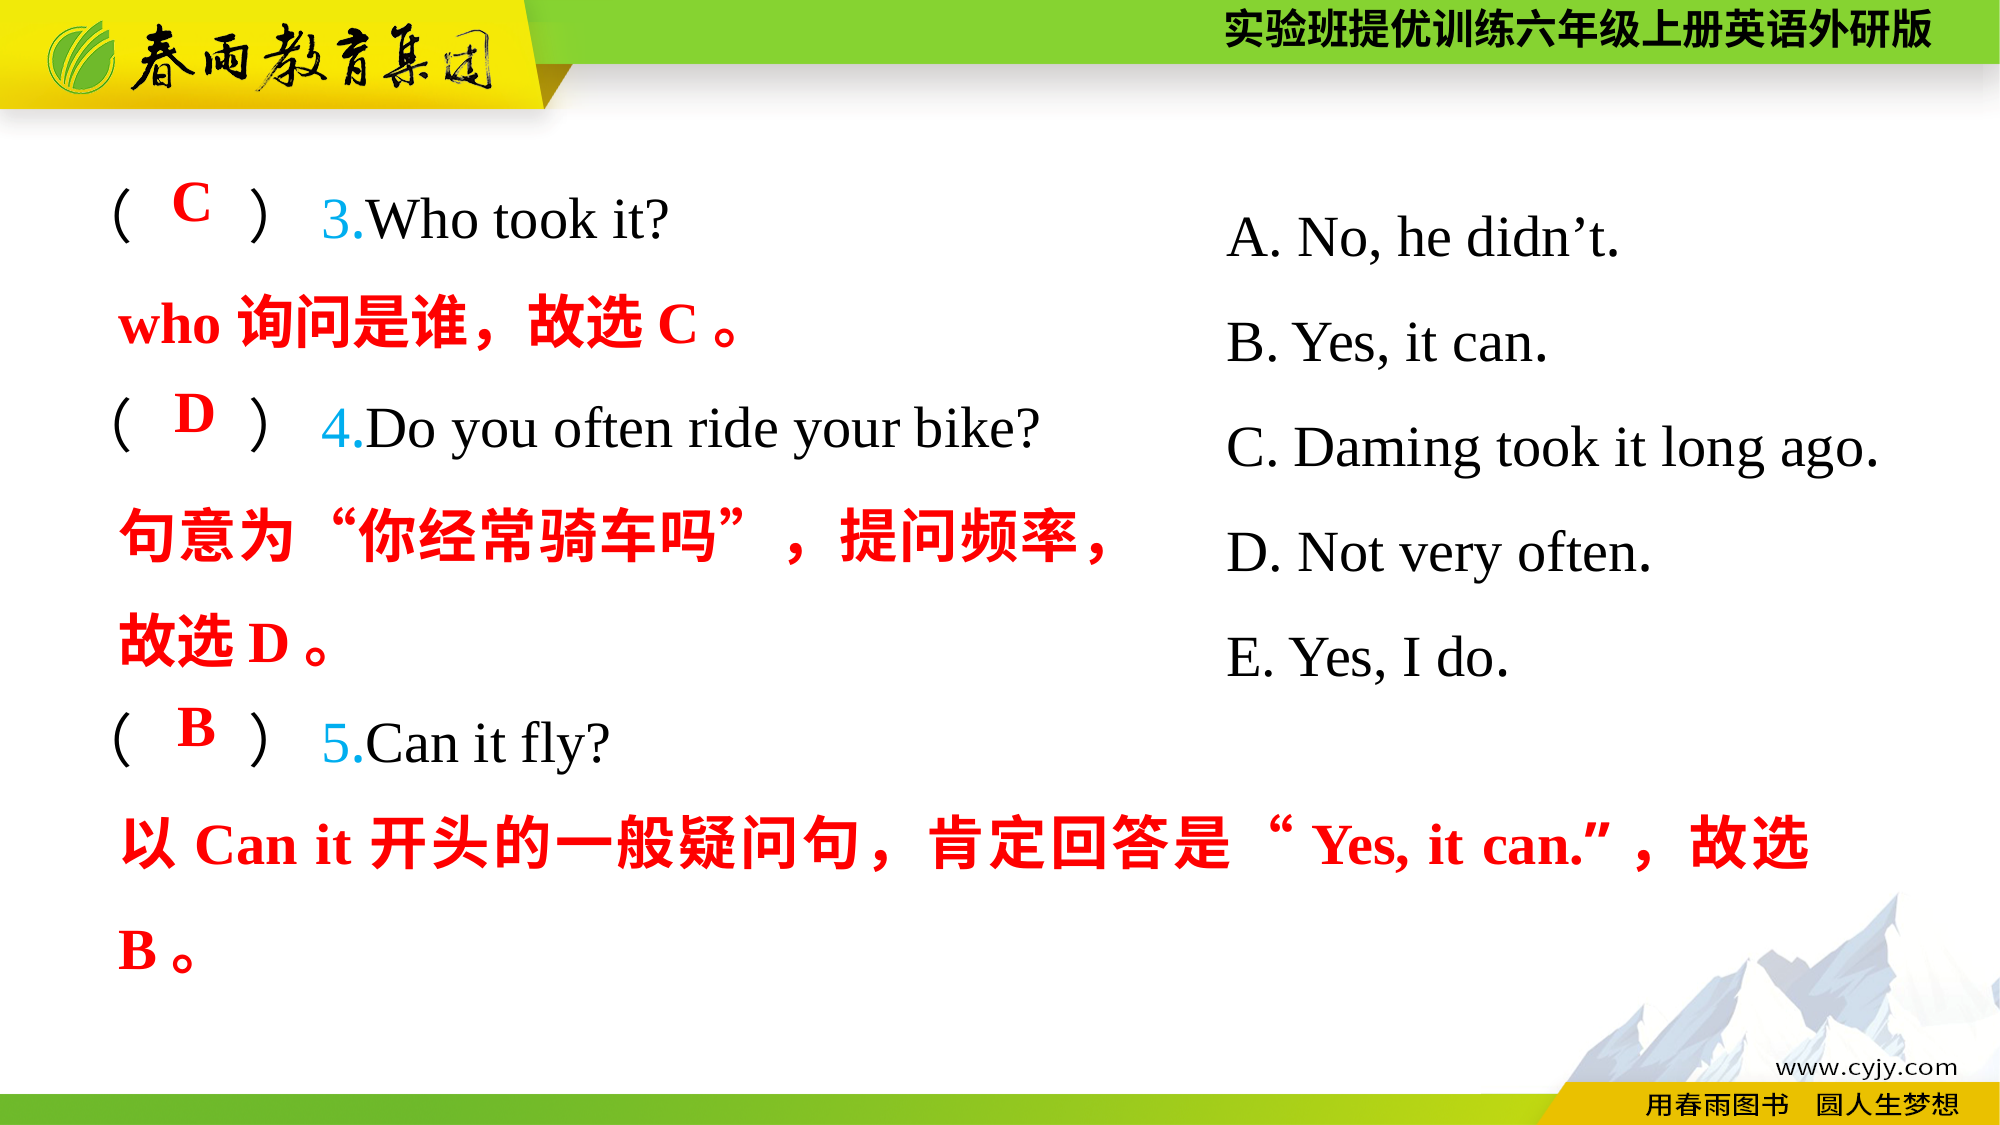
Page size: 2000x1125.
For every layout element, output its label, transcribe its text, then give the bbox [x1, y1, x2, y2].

picture [0, 0, 2000, 1125]
text_box C [156, 155, 244, 241]
text_box B [162, 680, 250, 766]
text_box 以Can it开头的一般疑问句，肯定回答是“Yes, it can.”，故选B。 [103, 763, 1839, 989]
text_box A. No, he didn’t. B. Yes, it can. C. Daming took it long ago. D. Not very often. E. Yes, I do. [1211, 155, 1969, 696]
text_box D [159, 366, 247, 452]
text_box who询问是谁，故选C。 [103, 242, 1104, 363]
text_box 句意为“你经常骑车吗”，提问频率，故选D。 [103, 456, 1154, 682]
list （ ）3.Who took it? （ ）4.Do you often ride your bike? （ ）5.Can it fly? [59, 137, 1944, 776]
